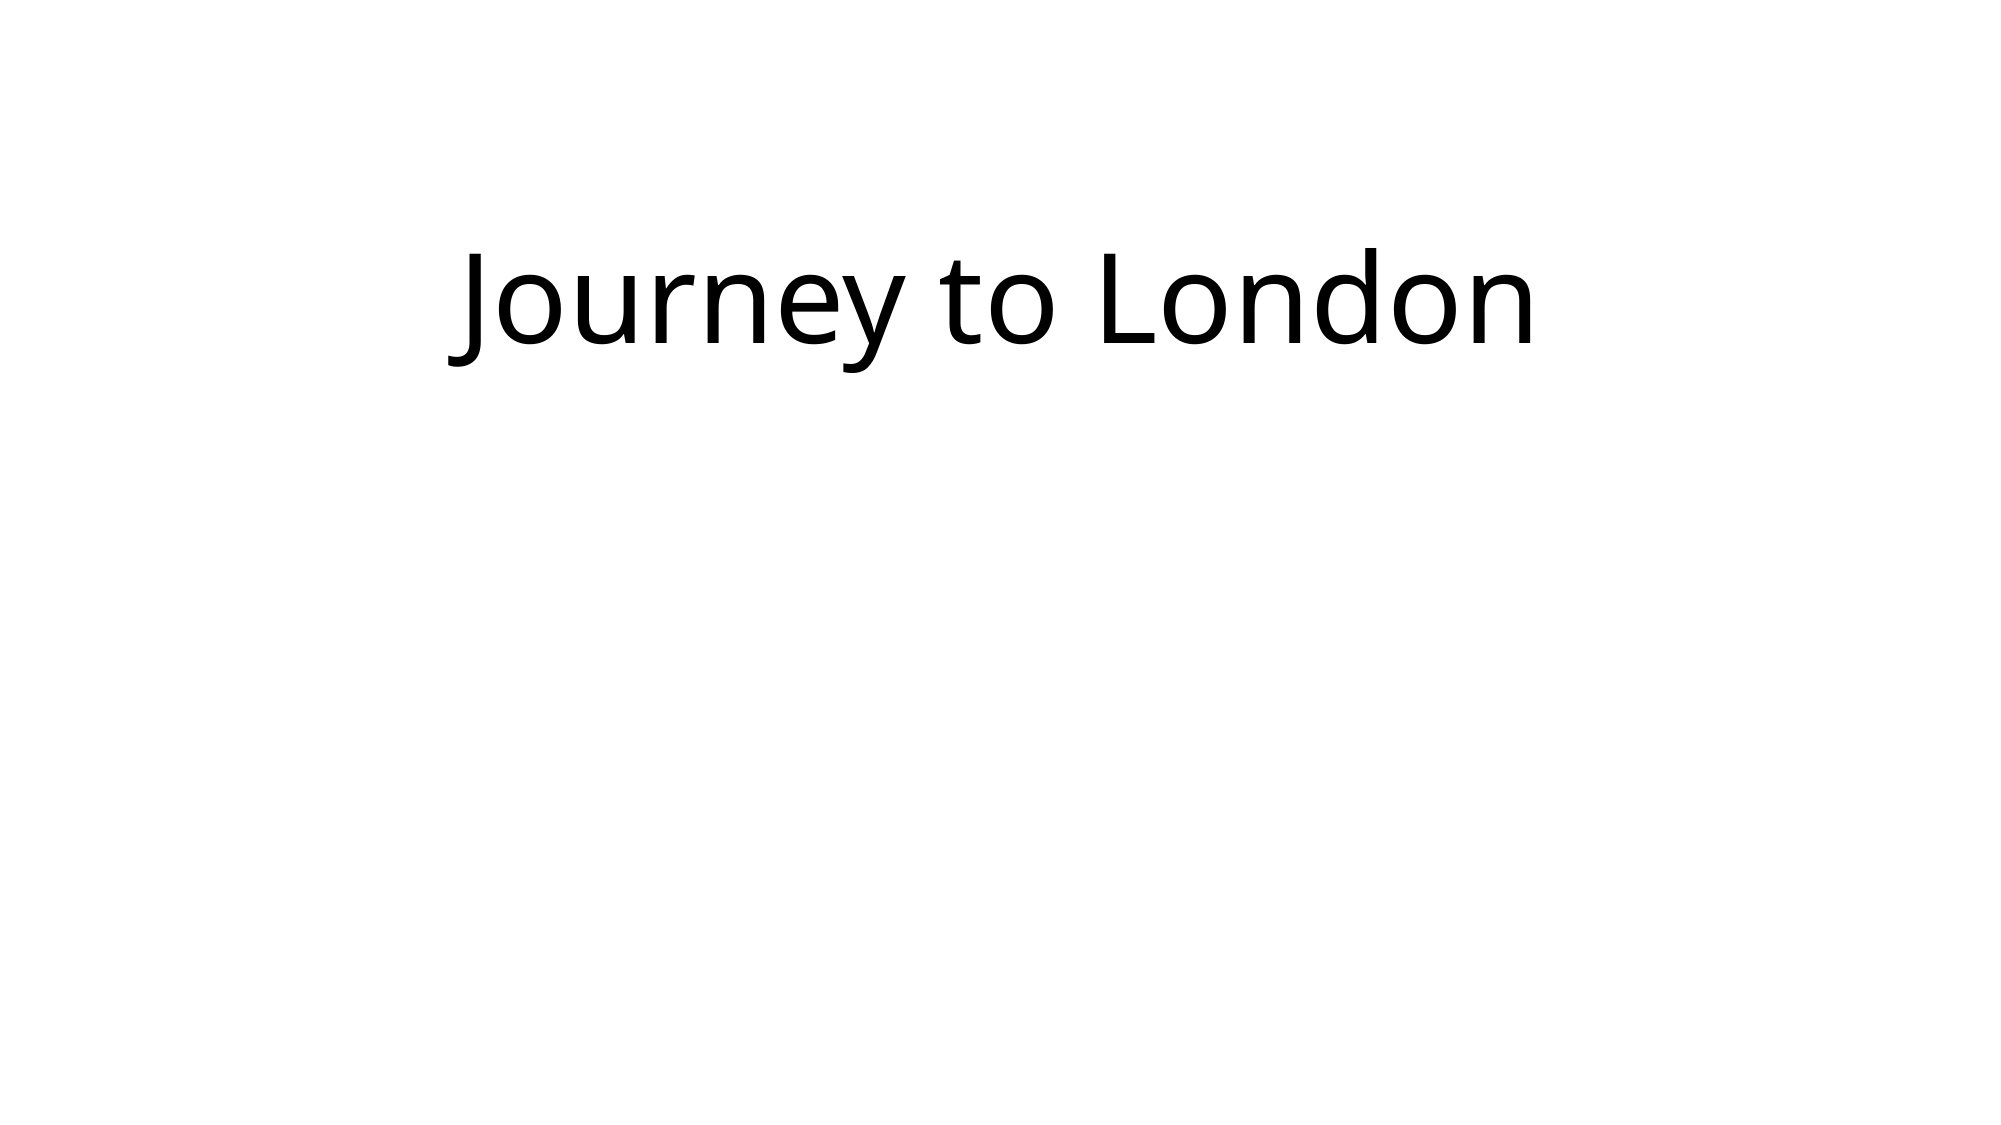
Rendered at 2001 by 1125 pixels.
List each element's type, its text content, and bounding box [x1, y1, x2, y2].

title Journey to London [249, 184, 1750, 379]
